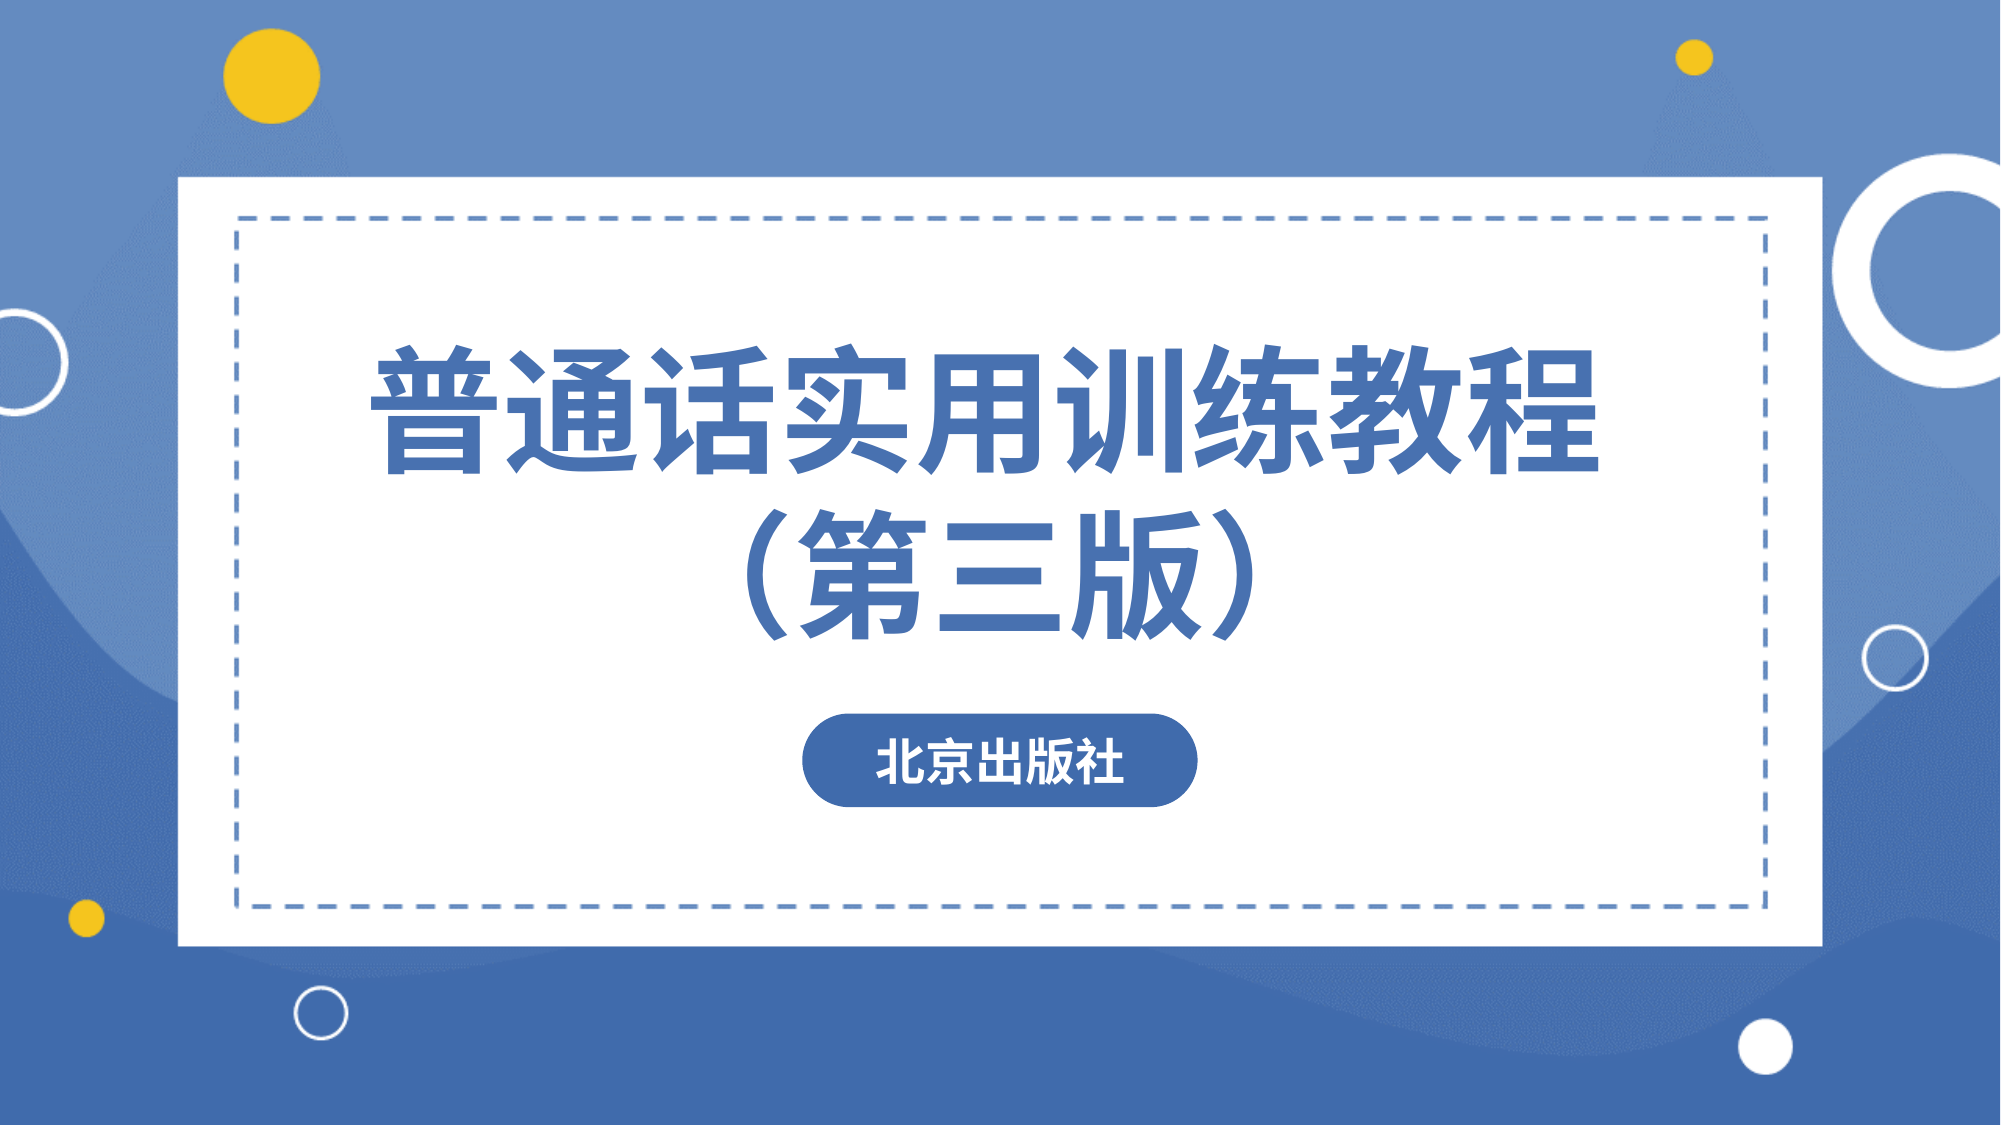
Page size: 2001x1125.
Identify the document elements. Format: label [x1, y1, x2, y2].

text_box [328, 317, 1672, 808]
picture [0, 0, 2001, 1125]
